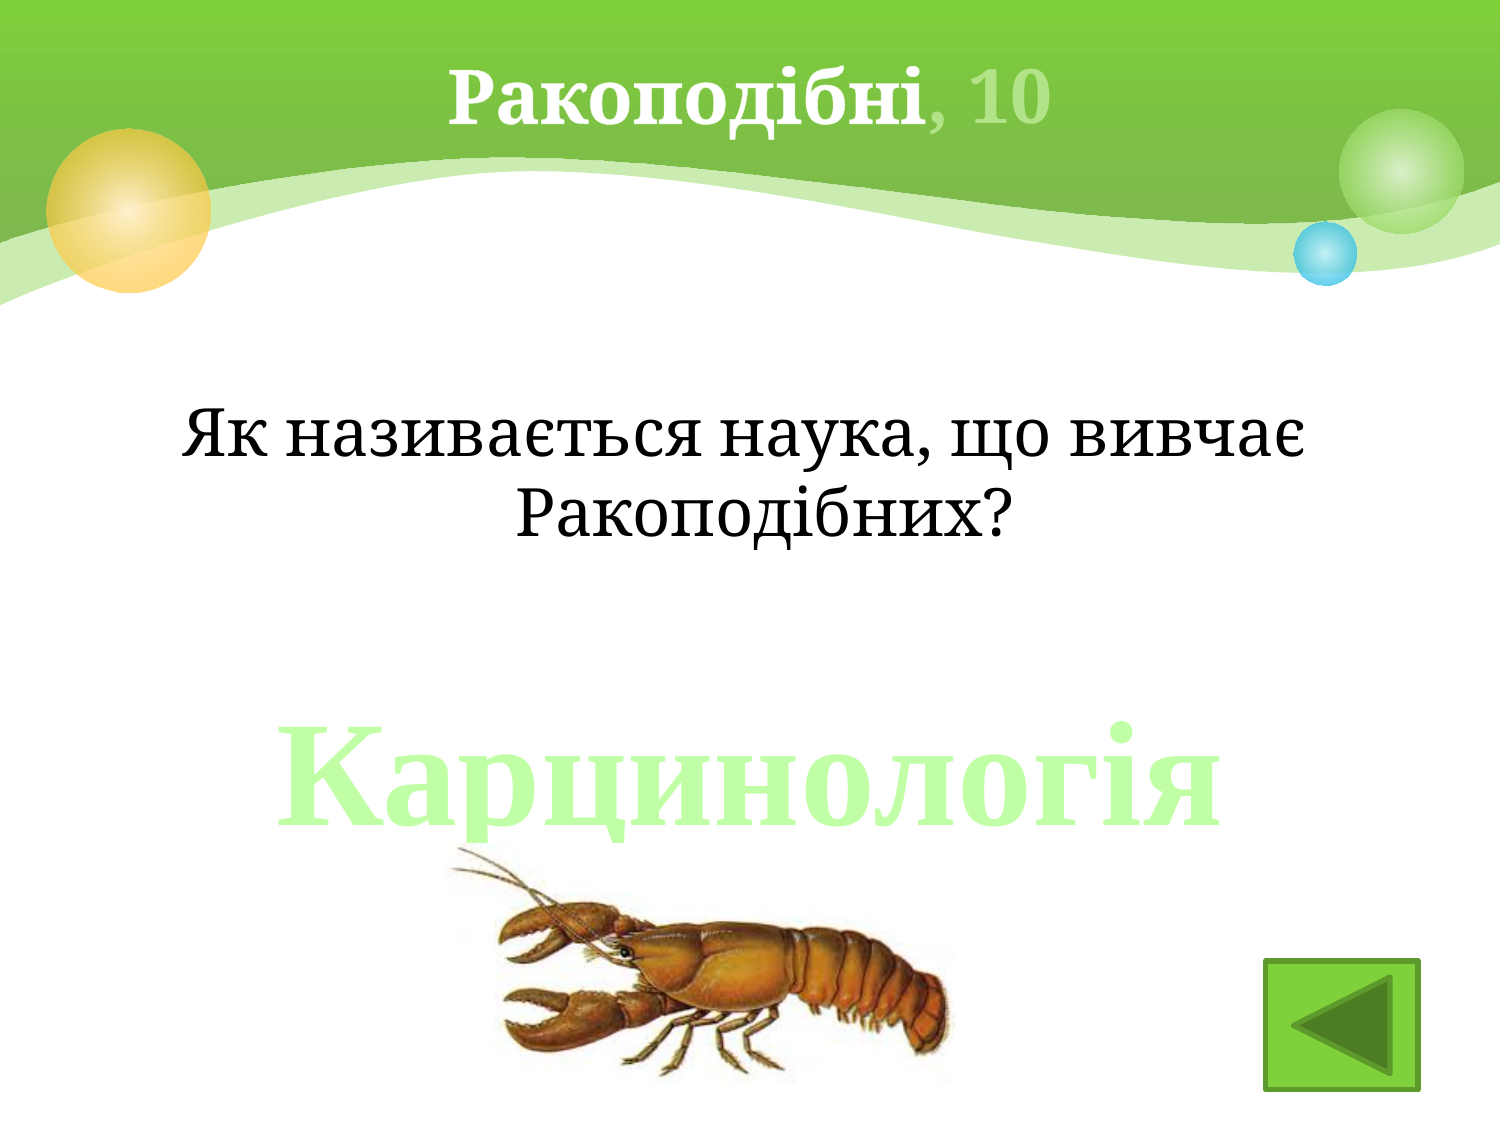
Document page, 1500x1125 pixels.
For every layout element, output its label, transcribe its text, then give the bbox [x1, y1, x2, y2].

text_box Карцинологія [0, 667, 1500, 863]
text_box Як називається наука, що вивчає Ракоподібних? [70, 863, 1421, 1125]
title Ракоподібні, 10 [75, 0, 1425, 188]
picture [444, 843, 956, 1085]
text_box Як називається наука, що вивчає Ракоподібних? [70, 382, 1421, 667]
